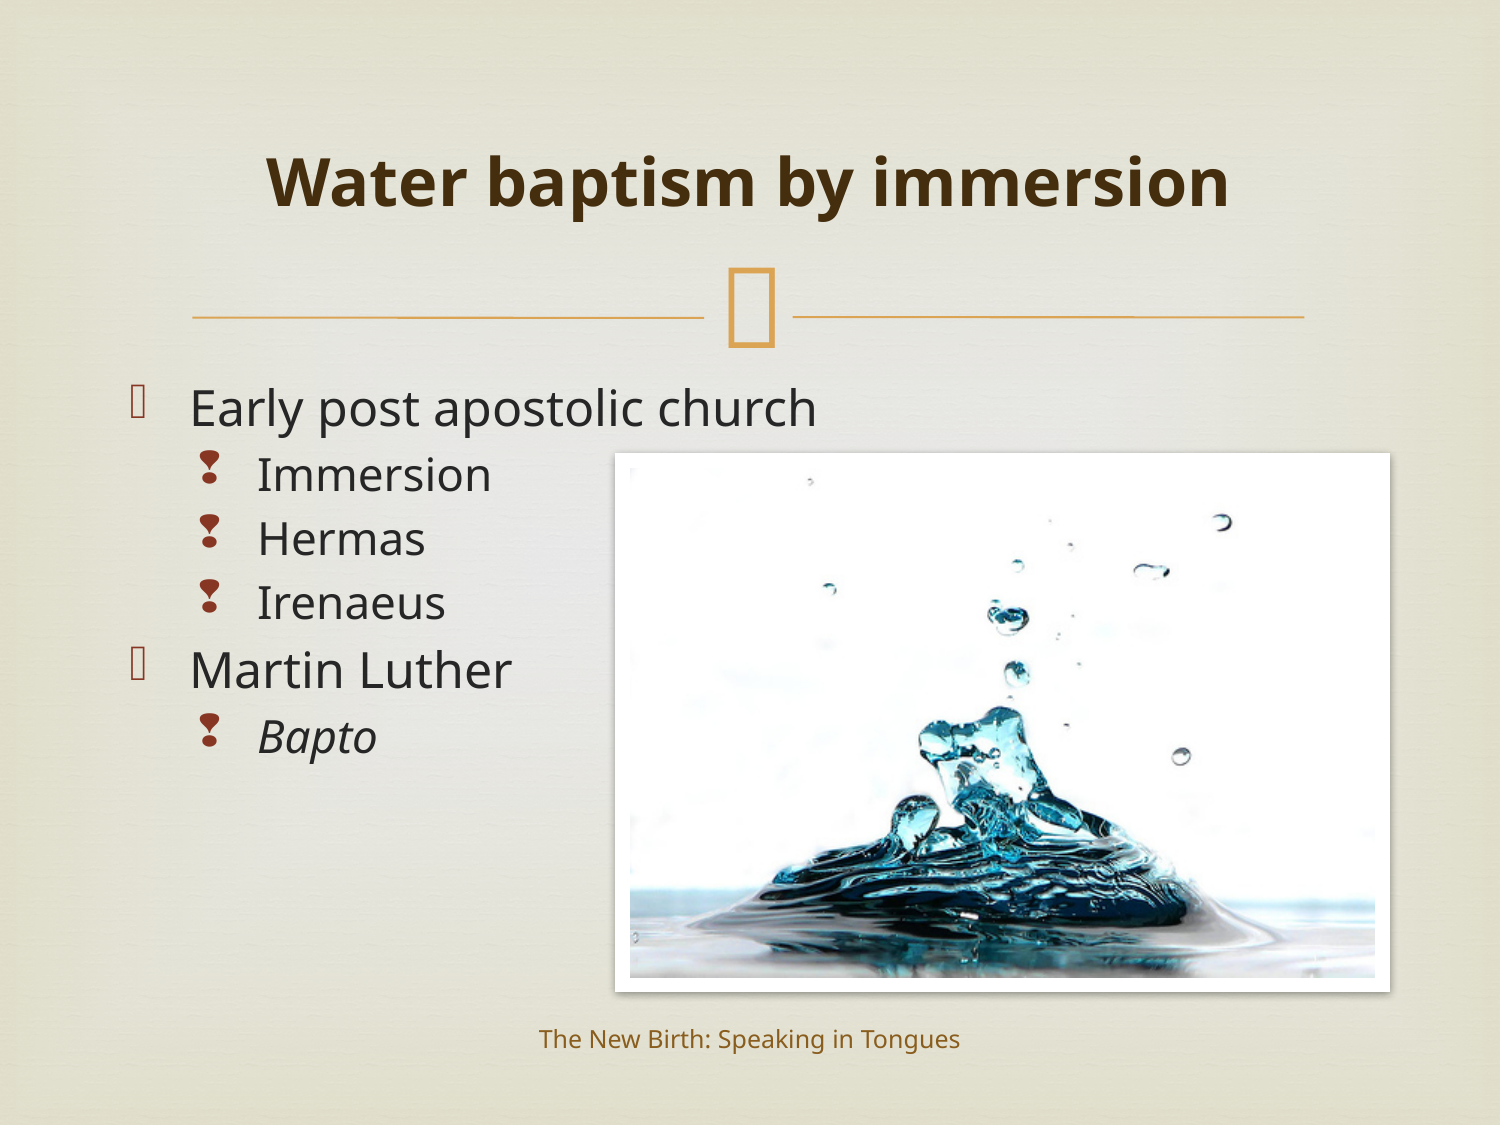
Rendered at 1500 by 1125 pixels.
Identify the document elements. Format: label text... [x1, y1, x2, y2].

footer The New Birth: Speaking in Tongues [512, 1010, 988, 1071]
list Early post apostolic church Immersion Hermas Irenaeus Martin Luther Bapto [114, 368, 1386, 1005]
picture [629, 467, 1376, 979]
title Water baptism by immersion [112, 93, 1386, 267]
